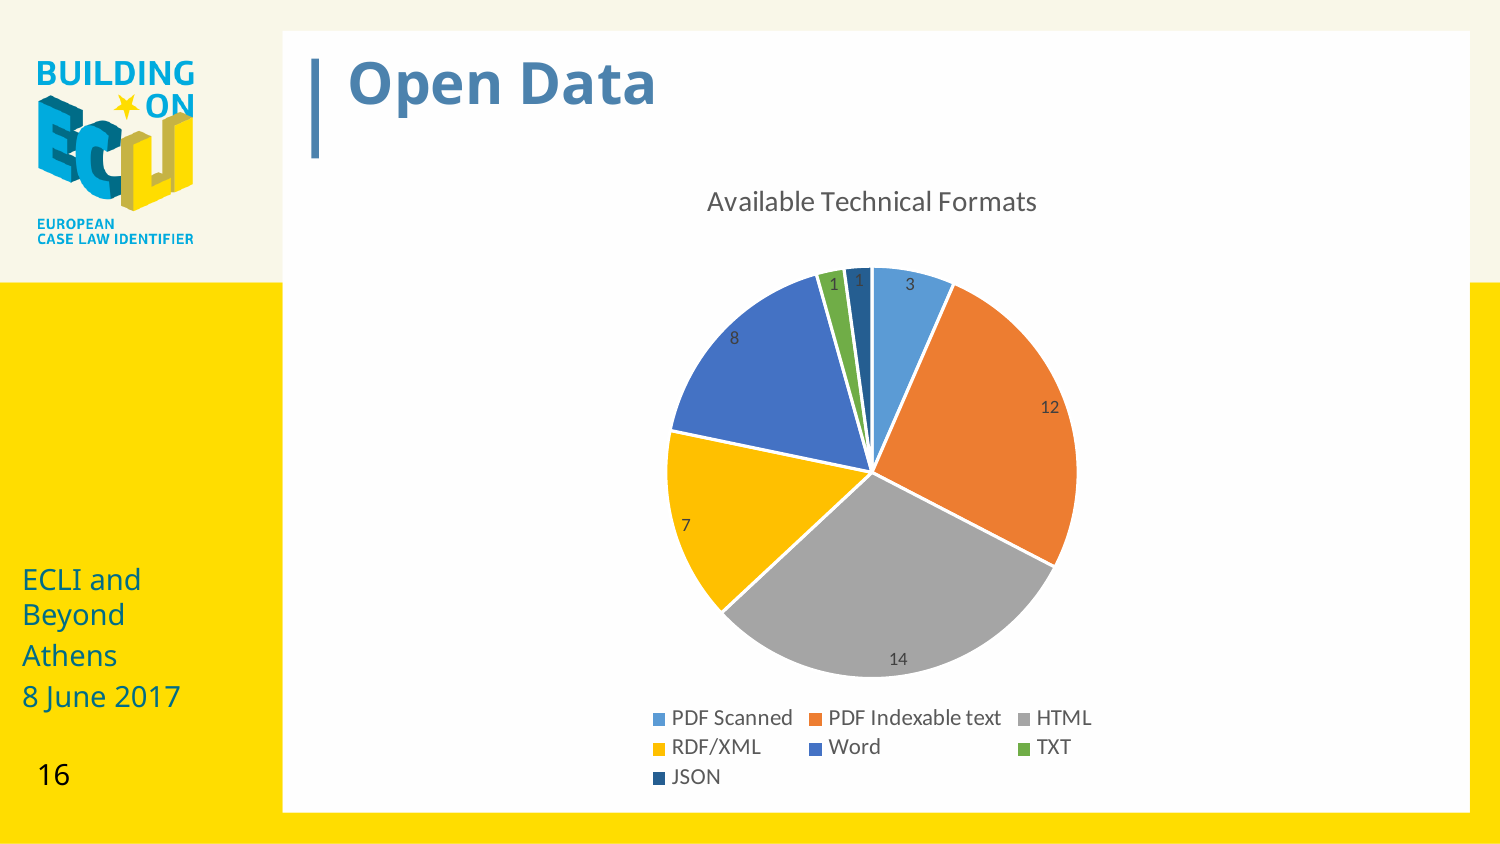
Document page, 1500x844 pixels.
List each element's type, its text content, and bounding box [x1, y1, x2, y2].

chart [448, 159, 1296, 797]
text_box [347, 56, 1471, 156]
text_box [311, 58, 319, 159]
text_box 16 [22, 748, 132, 807]
text_box ECLI and Beyond Athens 8 June 2017 [22, 561, 252, 702]
picture [0, 0, 1500, 844]
